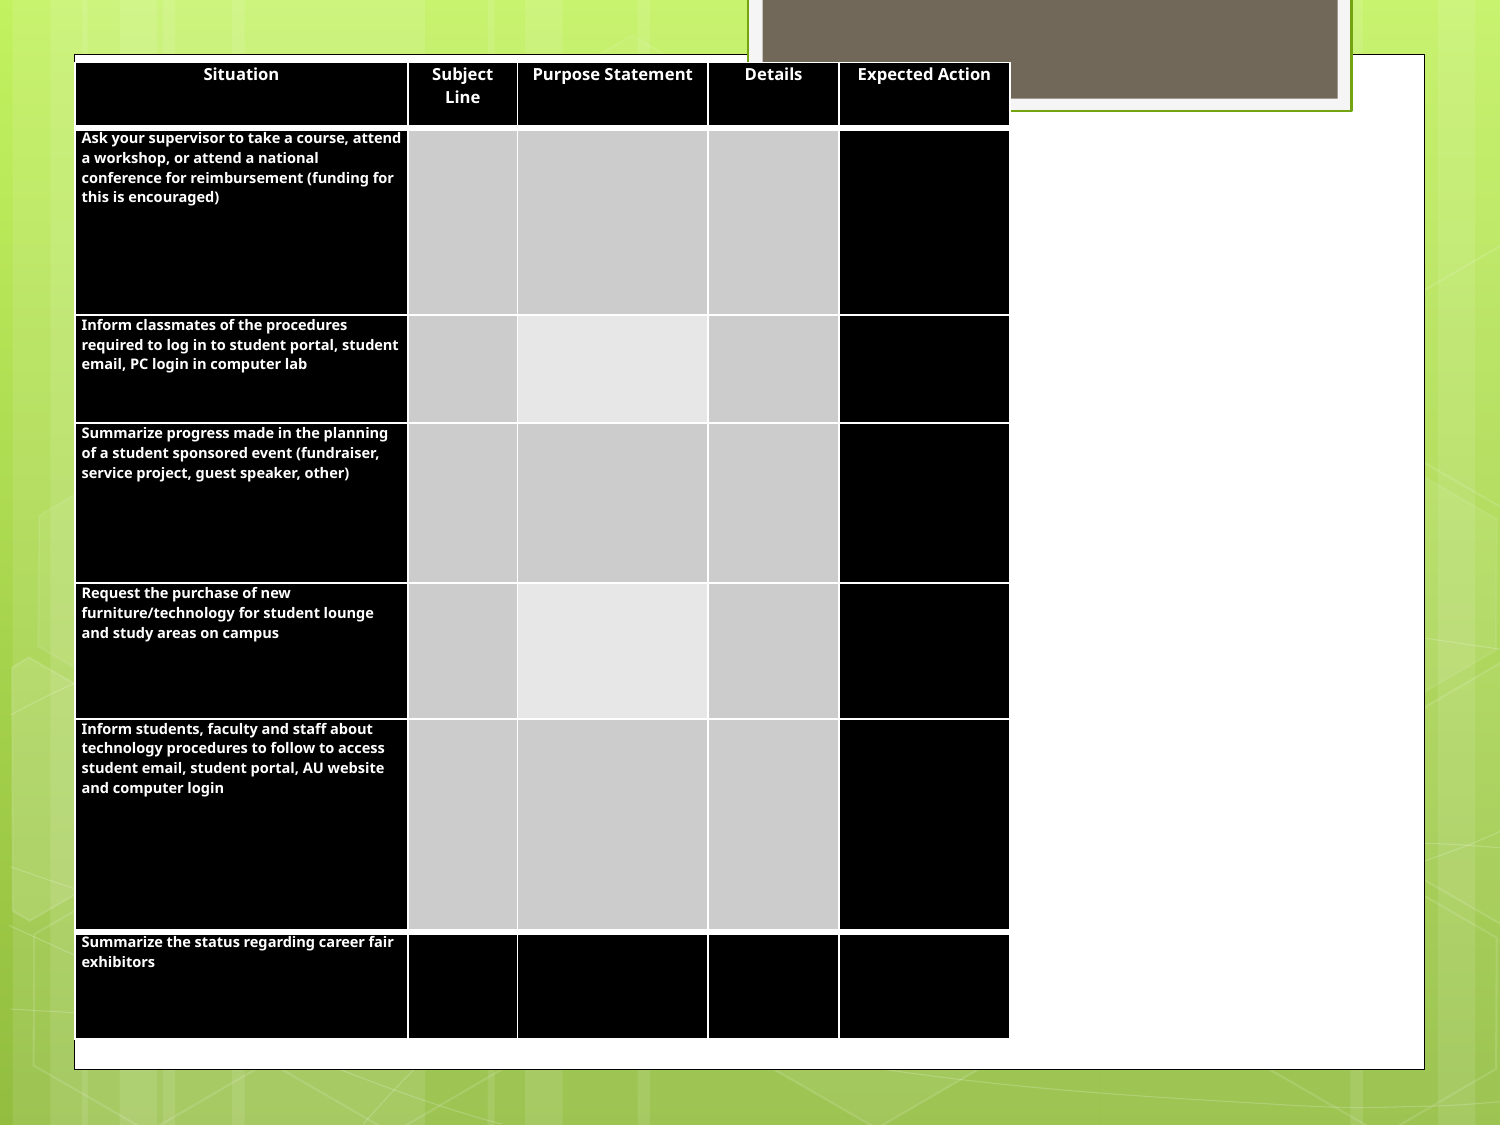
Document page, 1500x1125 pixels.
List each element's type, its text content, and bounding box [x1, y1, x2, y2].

table_cell [409, 316, 517, 422]
table_cell [518, 131, 707, 314]
table_cell [840, 131, 1009, 314]
table_cell Request the purchase of new furniture/technology for student lounge and study areas on campus [76, 584, 407, 718]
table_cell [409, 935, 517, 1038]
table_cell Inform students, faculty and staff about technology procedures to follow to access student email, student portal, AU website and computer login [76, 720, 407, 929]
table_cell [518, 424, 707, 582]
table_cell [518, 584, 707, 718]
table_header Purpose Statement [518, 63, 707, 125]
table_cell [409, 424, 517, 582]
table_cell [518, 720, 707, 929]
table_cell [709, 424, 838, 582]
table_cell [709, 131, 838, 314]
table_cell [840, 584, 1009, 718]
table_cell Inform classmates of the procedures required to log in to student portal, student email, PC login in computer lab [76, 316, 407, 422]
table_header Subject Line [409, 63, 517, 125]
table_header Situation [76, 63, 407, 125]
table_cell [409, 131, 517, 314]
table_cell [840, 720, 1009, 929]
table_cell [709, 584, 838, 718]
table_header Details [709, 63, 838, 125]
table_cell Summarize the status regarding career fair exhibitors [76, 935, 407, 1038]
table_cell [409, 720, 517, 929]
table_cell Summarize progress made in the planning of a student sponsored event (fundraiser, service project, guest speaker, other) [76, 424, 407, 582]
table_cell [518, 935, 707, 1038]
table_cell [840, 316, 1009, 422]
table_cell [840, 935, 1009, 1038]
table_cell [709, 935, 838, 1038]
table_cell [409, 584, 517, 718]
table_cell [840, 424, 1009, 582]
table_cell [709, 720, 838, 929]
table_cell Ask your supervisor to take a course, attend a workshop, or attend a national conference for reimbursement (funding for this is encouraged) [76, 131, 407, 314]
table_cell [709, 316, 838, 422]
table_cell [518, 316, 707, 422]
table_header Expected Action [840, 63, 1009, 125]
